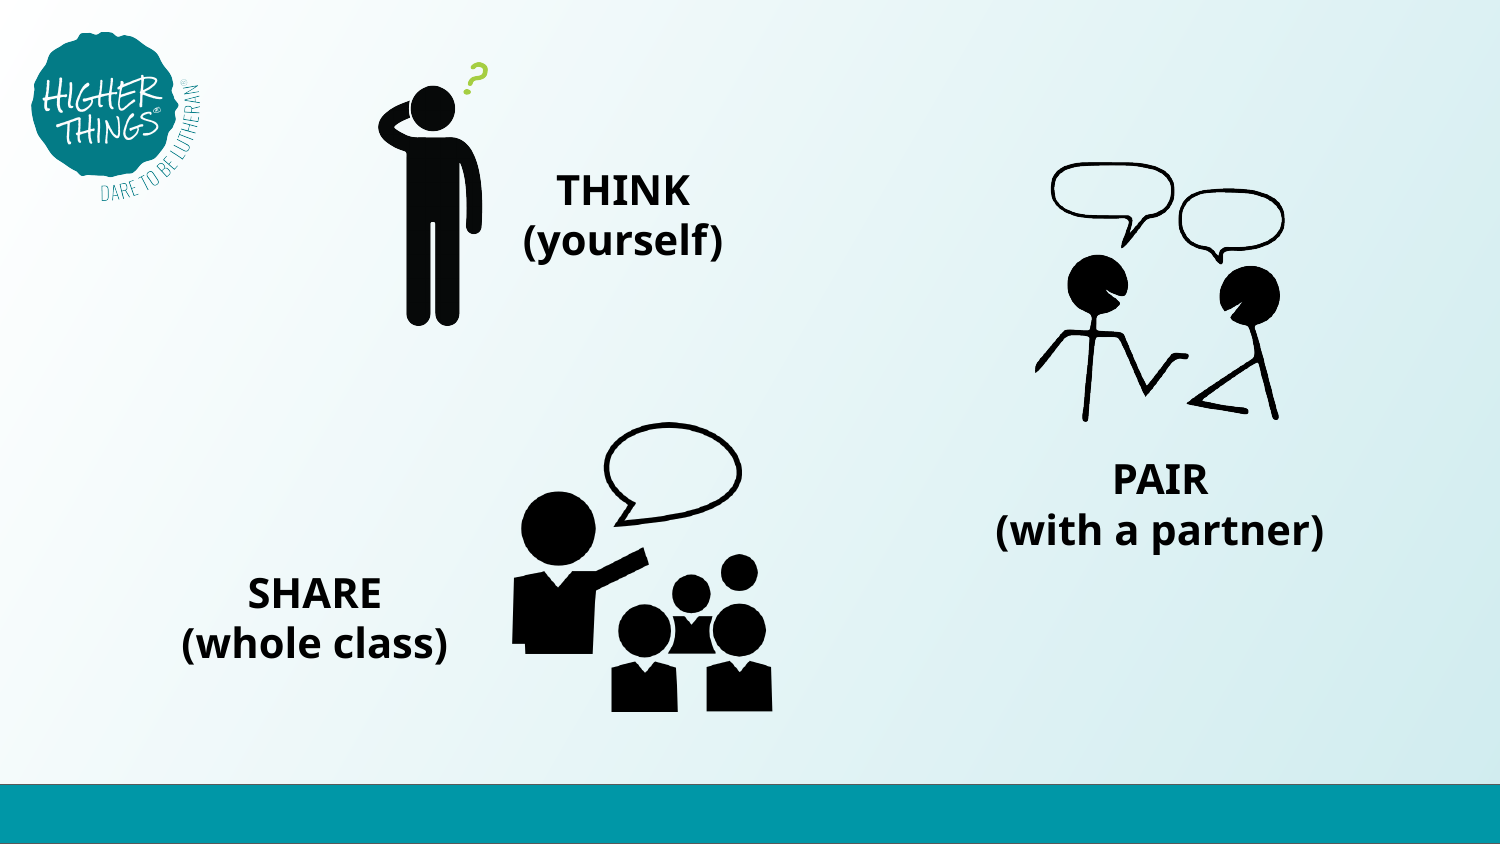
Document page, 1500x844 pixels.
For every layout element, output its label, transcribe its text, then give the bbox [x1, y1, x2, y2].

picture [31, 32, 200, 201]
text_box PAIR (with a partner) [959, 438, 1361, 512]
text_box THINK (yourself) [493, 148, 759, 239]
picture [1035, 162, 1285, 423]
picture [378, 61, 488, 326]
picture [496, 421, 787, 712]
text_box SHARE (whole class) [132, 551, 491, 625]
